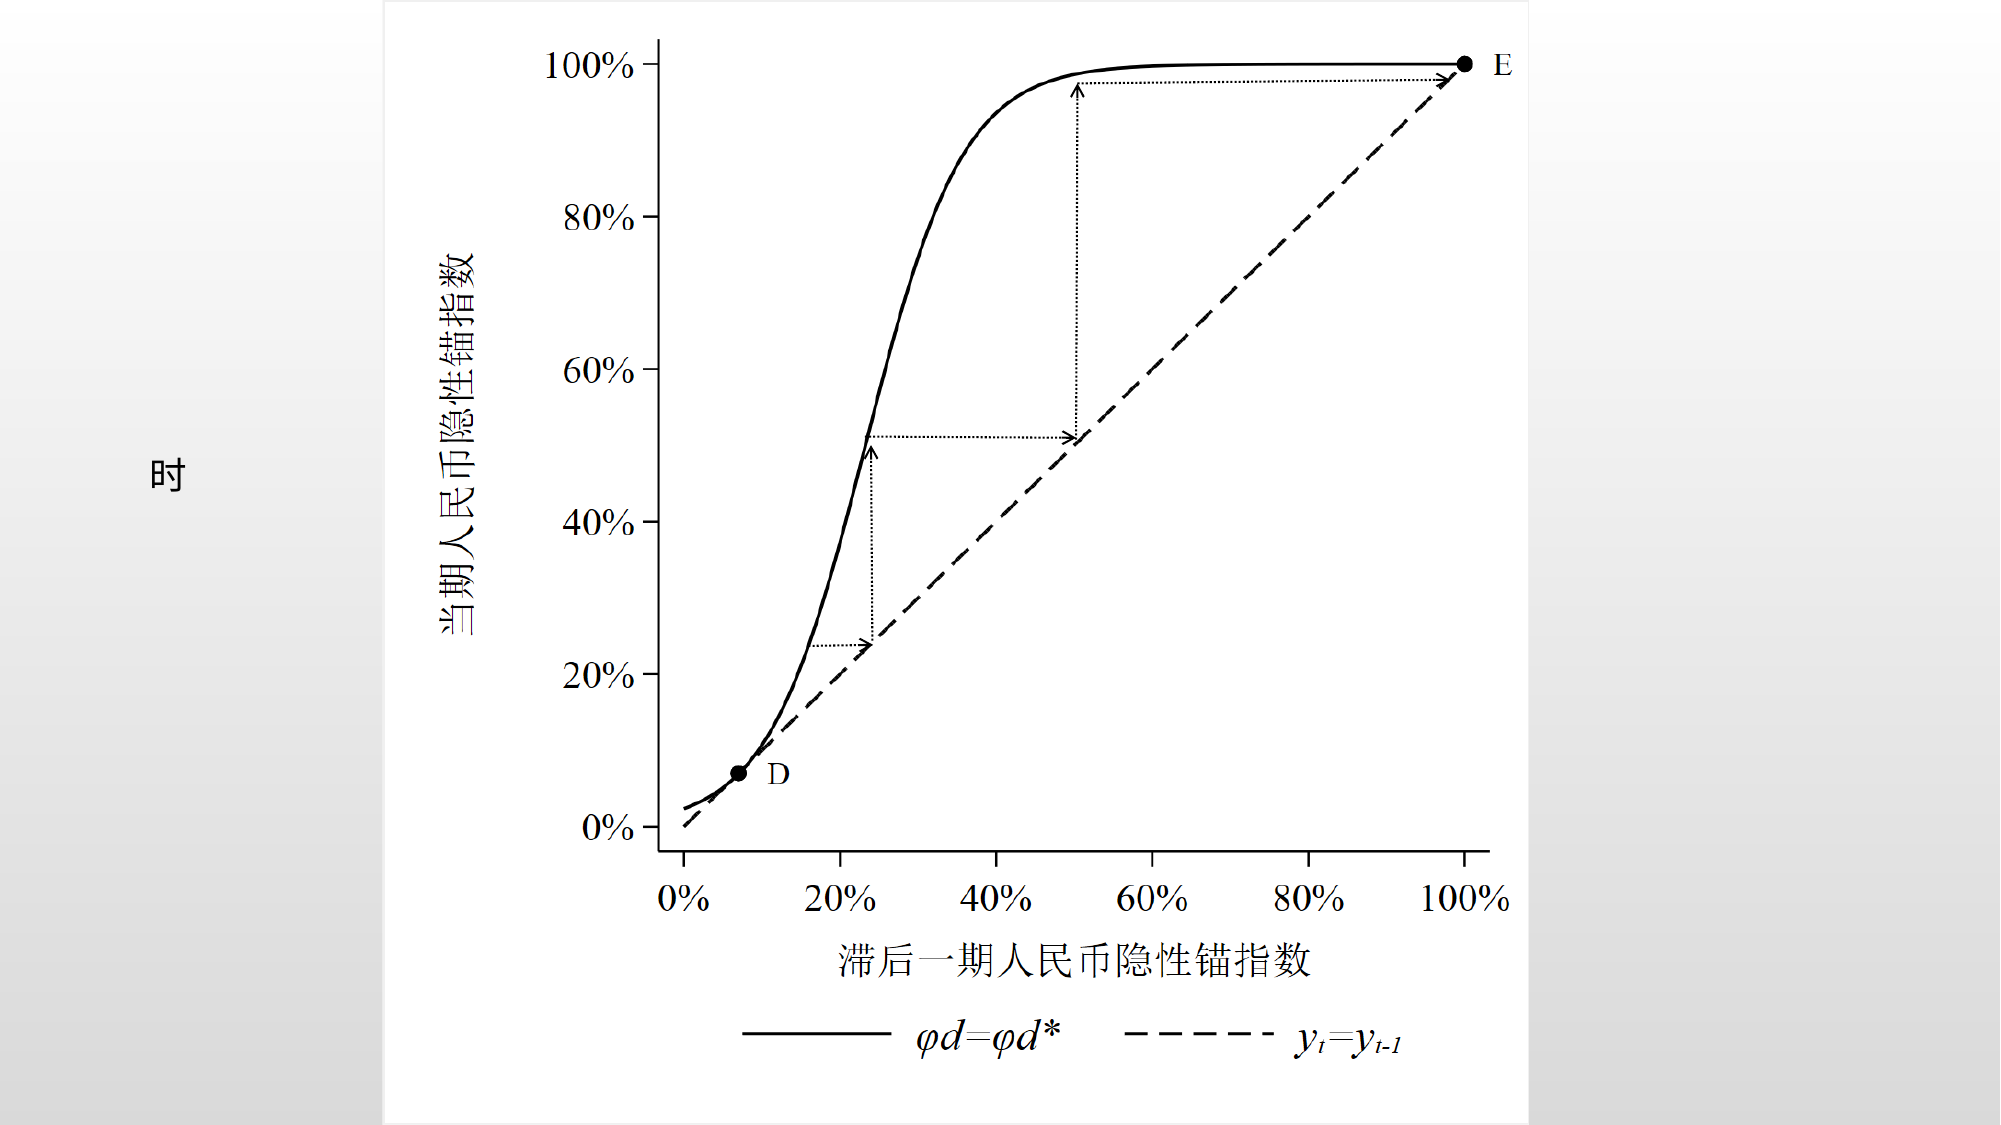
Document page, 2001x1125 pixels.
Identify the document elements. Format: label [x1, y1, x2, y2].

text_box [382, 0, 1529, 1125]
